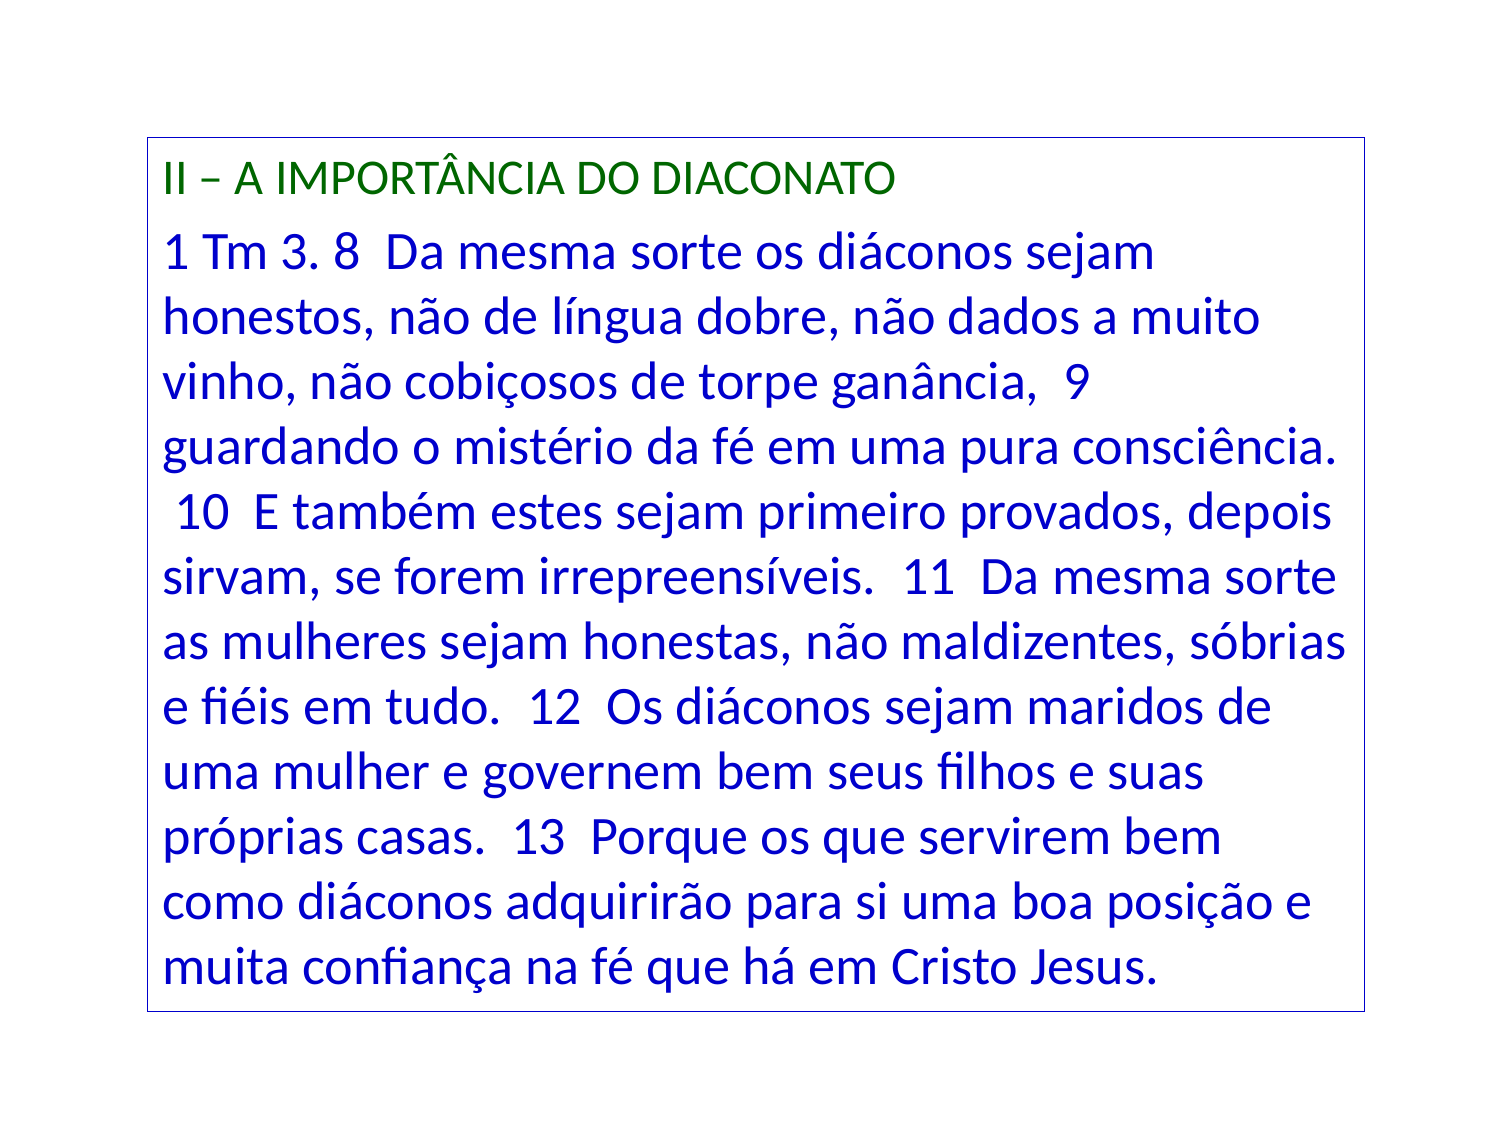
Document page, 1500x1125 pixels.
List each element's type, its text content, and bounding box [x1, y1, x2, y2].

list II – A IMPORTÂNCIA DO DIACONATO 1 Tm 3. 8 Da mesma sorte os diáconos sejam honestos, não de língua dobre, não dados a muito vinho, não cobiçosos de torpe ganância, 9 guardando o mistério da fé em uma pura consciência. 10 E também estes sejam primeiro provados, depois sirvam, se forem irrepreensíveis. 11 Da mesma sorte as mulheres sejam honestas, não maldizentes, sóbrias e fiéis em tudo. 12 Os diáconos sejam maridos de uma mulher e governem bem seus filhos e suas próprias casas. 13 Porque os que servirem bem como diáconos adquirirão para si uma boa posição e muita confiança na fé que há em Cristo Jesus. [147, 137, 1365, 1012]
